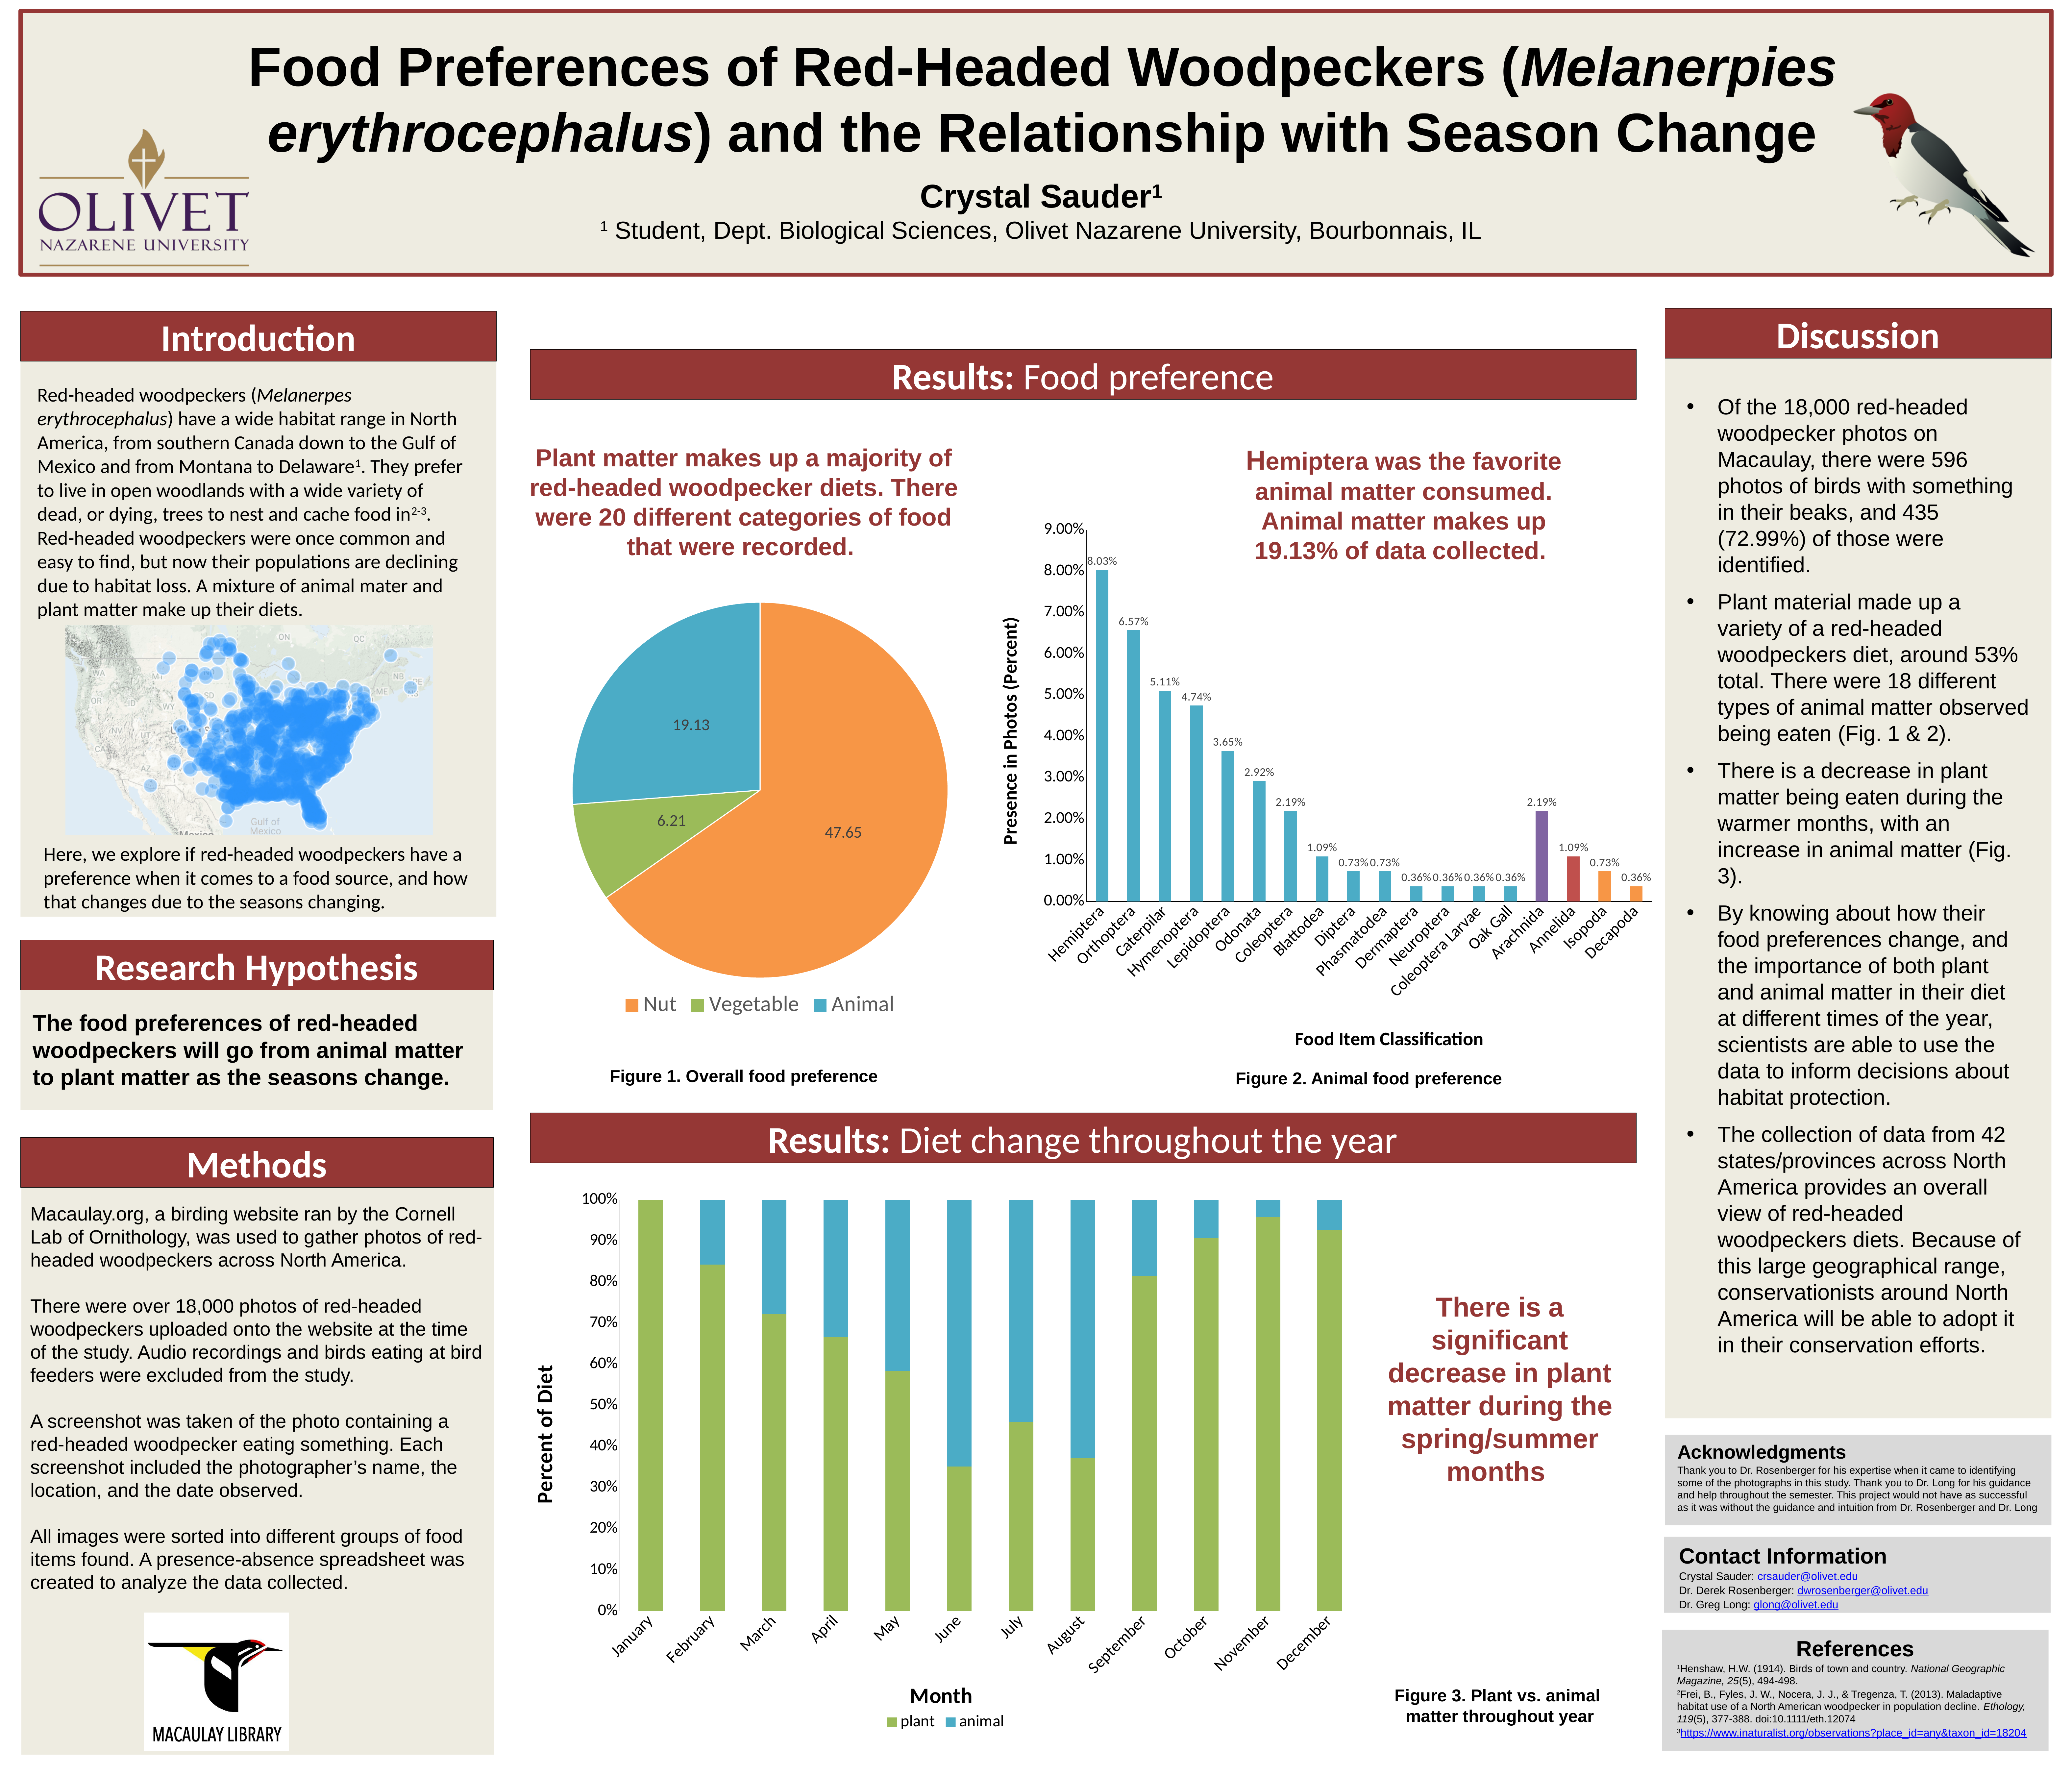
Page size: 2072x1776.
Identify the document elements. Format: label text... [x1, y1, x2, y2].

text_box Acknowledgments Thank you to Dr. Rosenberger for his expertise when it came to identifying some of the photographs in this study. Thank you to Dr. Long for his guidance and help throughout the semester. This project would not have as successful as it was without the guidance and intuition from Dr. Rosenberger and Dr. Long [1665, 1435, 2052, 1525]
text_box Hemiptera was the favorite animal matter consumed. Animal matter makes up 19.13% of data collected. [1233, 440, 1575, 488]
text_box Here, we explore if red-headed woodpeckers have a preference when it comes to a food source, and how that changes due to the seasons changing. [39, 839, 483, 915]
text_box Contact Information Crystal Sauder: crsauder@olivet.edu Dr. Derek Rosenberger: dwrosenberger@olivet.edu Dr. Greg Long: glong@olivet.edu [1664, 1537, 2051, 1613]
picture [38, 129, 249, 267]
text_box Introduction [20, 311, 497, 361]
text_box Food Preferences of Red-Headed Woodpeckers (Melanerpies erythrocephalus) and the Relationship with Season Change [244, 29, 1842, 165]
text_box Discussion [1665, 308, 2052, 358]
chart [522, 1188, 1369, 1734]
picture [1851, 67, 2036, 291]
text_box Methods [20, 1137, 493, 1188]
text_box The food preferences of red-headed woodpeckers will go from animal matter to plant matter as the seasons change. [20, 990, 493, 1110]
text_box Macaulay.org, a birding website ran by the Cornell Lab of Ornithology, was used to gather photos of red-headed woodpeckers across North America. There were over 18,000 photos of red-headed woodpeckers uploaded onto the website at the time of the study. Audio recordings and birds eating at bird feeders were excluded from the study. A screenshot was taken of the photo containing a red-headed woodpecker eating something. Each screenshot included the photographer’s name, the location, and the date observed. All images were sorted into different groups of food items found. A presence-absence spreadsheet was created to analyze the data collected. [20, 1139, 495, 1756]
text_box Red-headed woodpeckers (Melanerpes erythrocephalus) have a wide habitat range in North America, from southern Canada down to the Gulf of Mexico and from Montana to Delaware1. They prefer to live in open woodlands with a wide variety of dead, or dying, trees to nest and cache food in2-3. Red-headed woodpeckers were once common and easy to find, but now their populations are declining due to habitat loss. A mixture of animal mater and plant matter make up their diets. [32, 379, 477, 623]
text_box Crystal Sauder1 1 Student, Dept. Biological Sciences, Olivet Nazarene University, Bourbonnais, IL [251, 161, 1871, 257]
picture [65, 625, 433, 835]
text_box Results: Diet change throughout the year [530, 1113, 1636, 1163]
text_box [20, 361, 497, 917]
chart [996, 489, 1655, 1061]
text_box Figure 3. Plant vs. animal matter throughout year [1390, 1682, 1610, 1728]
picture [144, 1613, 289, 1752]
text_box [20, 11, 2052, 275]
chart [534, 593, 986, 1021]
text_box Plant matter makes up a majority of red-headed woodpecker diets. There were 20 different categories of food that were recorded. [506, 439, 983, 563]
text_box References 1Henshaw, H.W. (1914). Birds of town and country. National Geographic Magazine, 25(5), 494-498. 2Frei, B., Fyles, J. W., Nocera, J. J., & Tregenza, T. (2013). Maladaptive habitat use of a North American woodpecker in population decline. Ethology, 119(5), 377-388. doi:10.1111/eth.12074 3https://www.inaturalist.org/observations?place_id=any&taxon_id=18204 [1662, 1630, 2049, 1751]
text_box Figure 2. Animal food preference [1214, 1065, 1524, 1091]
text_box There is a significant decrease in plant matter during the spring/summer months [1370, 1287, 1634, 1489]
text_box Of the 18,000 red-headed woodpecker photos on Macaulay, there were 596 photos of birds with something in their beaks, and 435 (72.99%) of those were identified. Plant material made up a variety of a red-headed woodpeckers diet, around 53% total. There were 18 different types of animal matter observed being eaten (Fig. 1 & 2). There is a decrease in plant matter being eaten during the warmer months, with an increase in animal matter (Fig. 3). By knowing about how their food preferences change, and the importance of both plant and animal matter in their diet at different times of the year, scientists are able to use the data to inform decisions about habitat protection. The collection of data from 42 states/provinces across North America provides an overall view of red-headed woodpeckers diets. Because of this large geographical range, conservationists around North America will be able to adopt it in their conservation efforts. [1665, 358, 2052, 1418]
text_box Results: Food preference [530, 349, 1636, 400]
text_box Figure 1. Overall food preference [589, 1063, 899, 1088]
text_box Research Hypothesis [20, 940, 493, 990]
